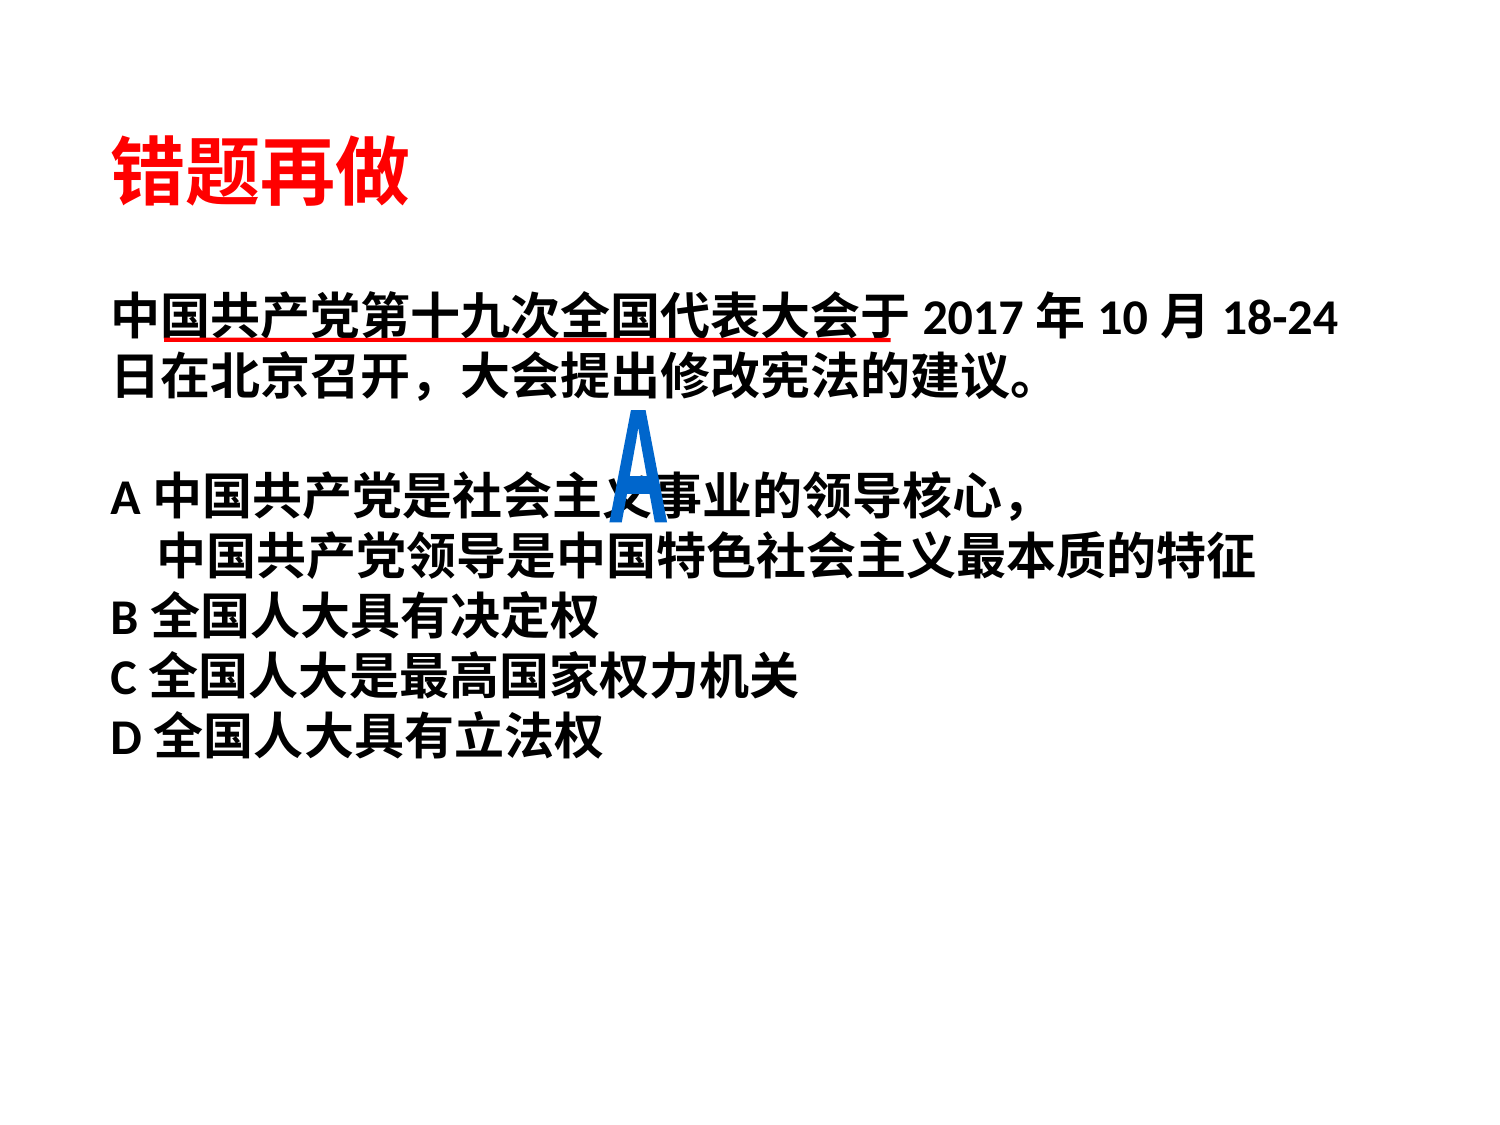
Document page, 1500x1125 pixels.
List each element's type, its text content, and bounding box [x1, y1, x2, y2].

text_box 错题再做 中国共产党第十九次全国代表大会于2017年10月18-24 日在北京召开，大会提出修改宪法的建议。 A中国共产党是社会主义事业的领导核心， 中国共产党领导是中国特色社会主义最本质的特征 B全国人大具有决定权 C全国人大是最高国家权力机关 D全国人大具有立法权 [95, 117, 1353, 772]
